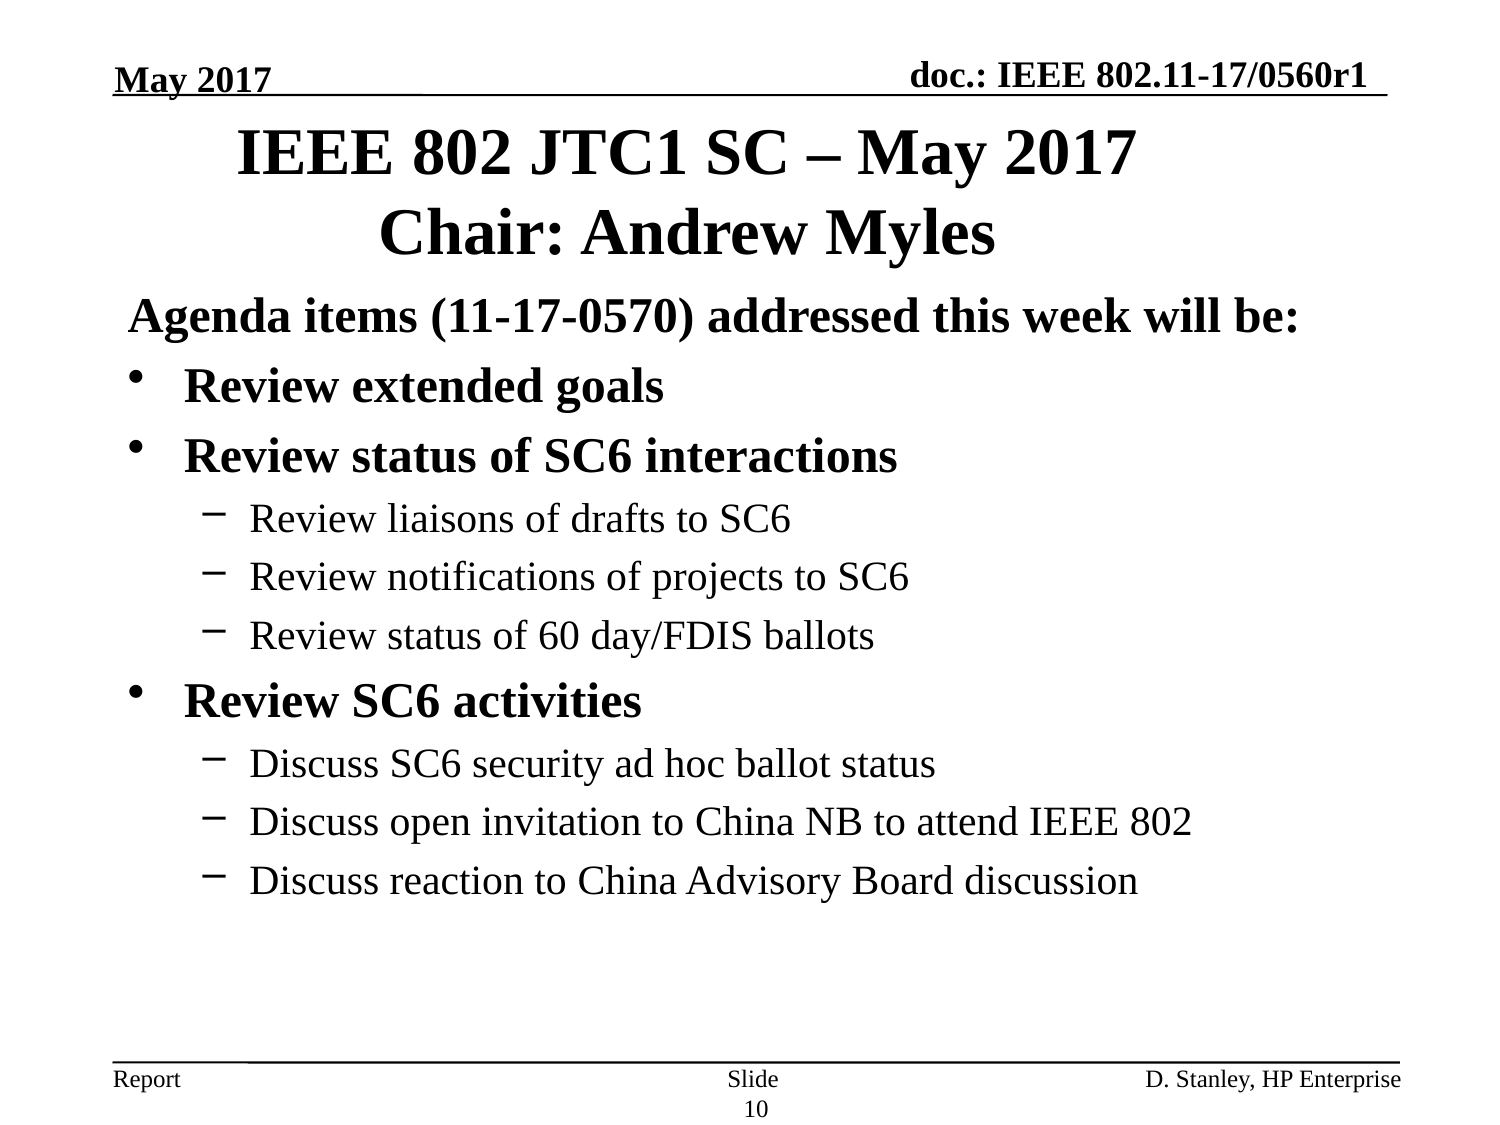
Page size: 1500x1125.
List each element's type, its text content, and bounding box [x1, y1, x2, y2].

slide_number Slide 10 [720, 1063, 792, 1093]
footer D. Stanley, HP Enterprise [1034, 1063, 1402, 1093]
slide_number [114, 54, 274, 99]
list Agenda items (11-17-0570) addressed this week will be: Review extended goals Review status of SC6 interactions Review liaisons of drafts to SC6 Review notifications of projects to SC6 Review status of 60 day/FDIS ballots Review SC6 activities Discuss SC6 security ad hoc ballot status Discuss open invitation to China NB to attend IEEE 802 Discuss reaction to China Advisory Board discussion [112, 275, 1463, 1063]
title IEEE 802 JTC1 SC – May 2017 Chair: Andrew Myles [50, 99, 1325, 275]
